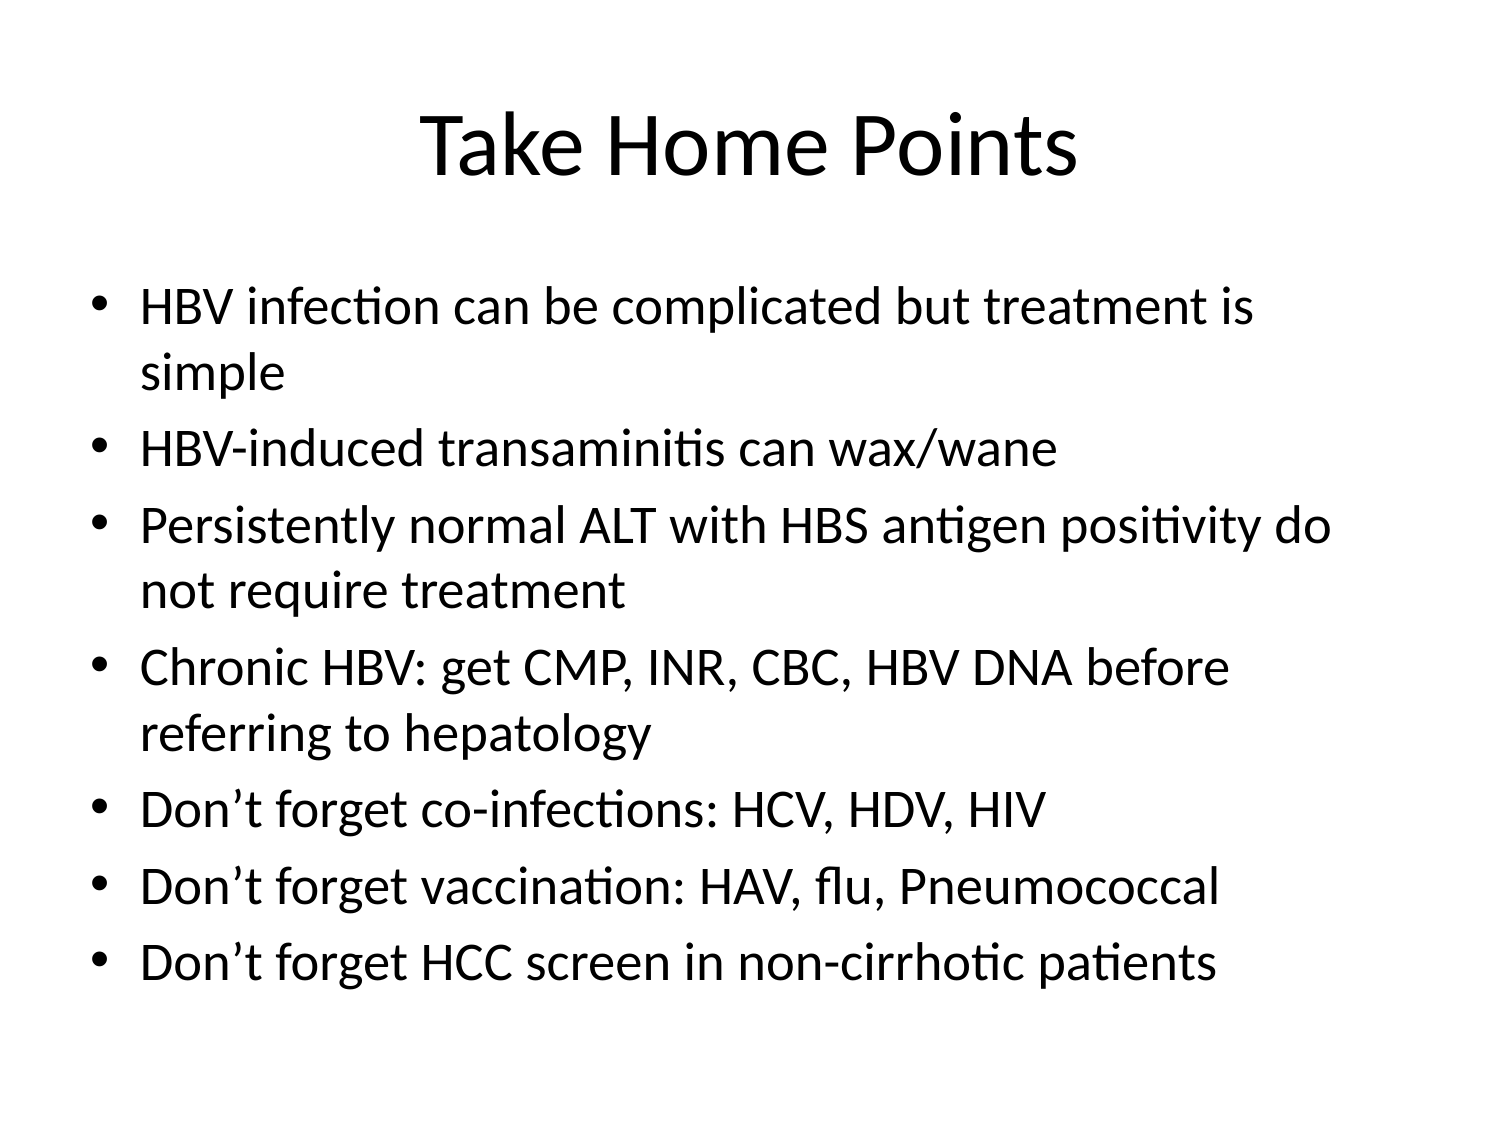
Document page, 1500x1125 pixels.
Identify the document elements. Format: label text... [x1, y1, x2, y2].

title Take Home Points [75, 45, 1425, 233]
list HBV infection can be complicated but treatment is simple HBV-induced transaminitis can wax/wane Persistently normal ALT with HBS antigen positivity do not require treatment Chronic HBV: get CMP, INR, CBC, HBV DNA before referring to hepatology Don’t forget co-infections: HCV, HDV, HIV Don’t forget vaccination: HAV, flu, Pneumococcal Don’t forget HCC screen in non-cirrhotic patients [75, 262, 1425, 1005]
